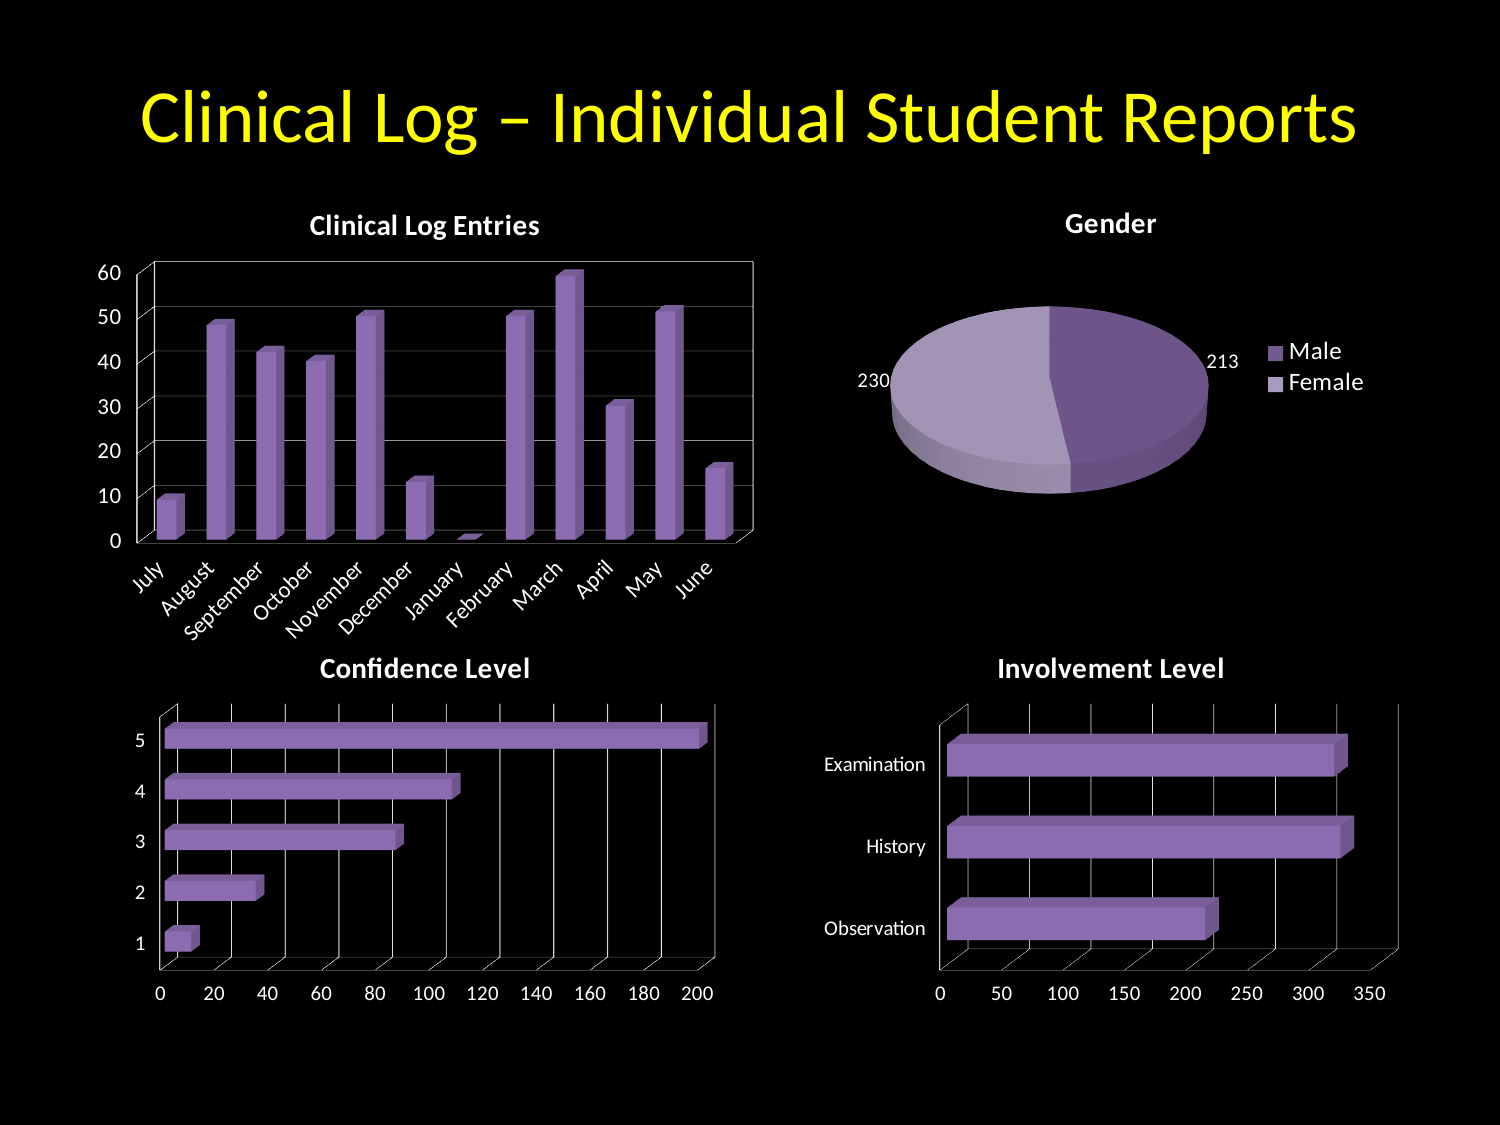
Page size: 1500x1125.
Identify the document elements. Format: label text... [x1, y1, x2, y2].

chart [808, 632, 1415, 1014]
title Clinical Log – Individual Student Reports [75, 19, 1425, 207]
chart [837, 187, 1385, 551]
chart [81, 187, 769, 1014]
